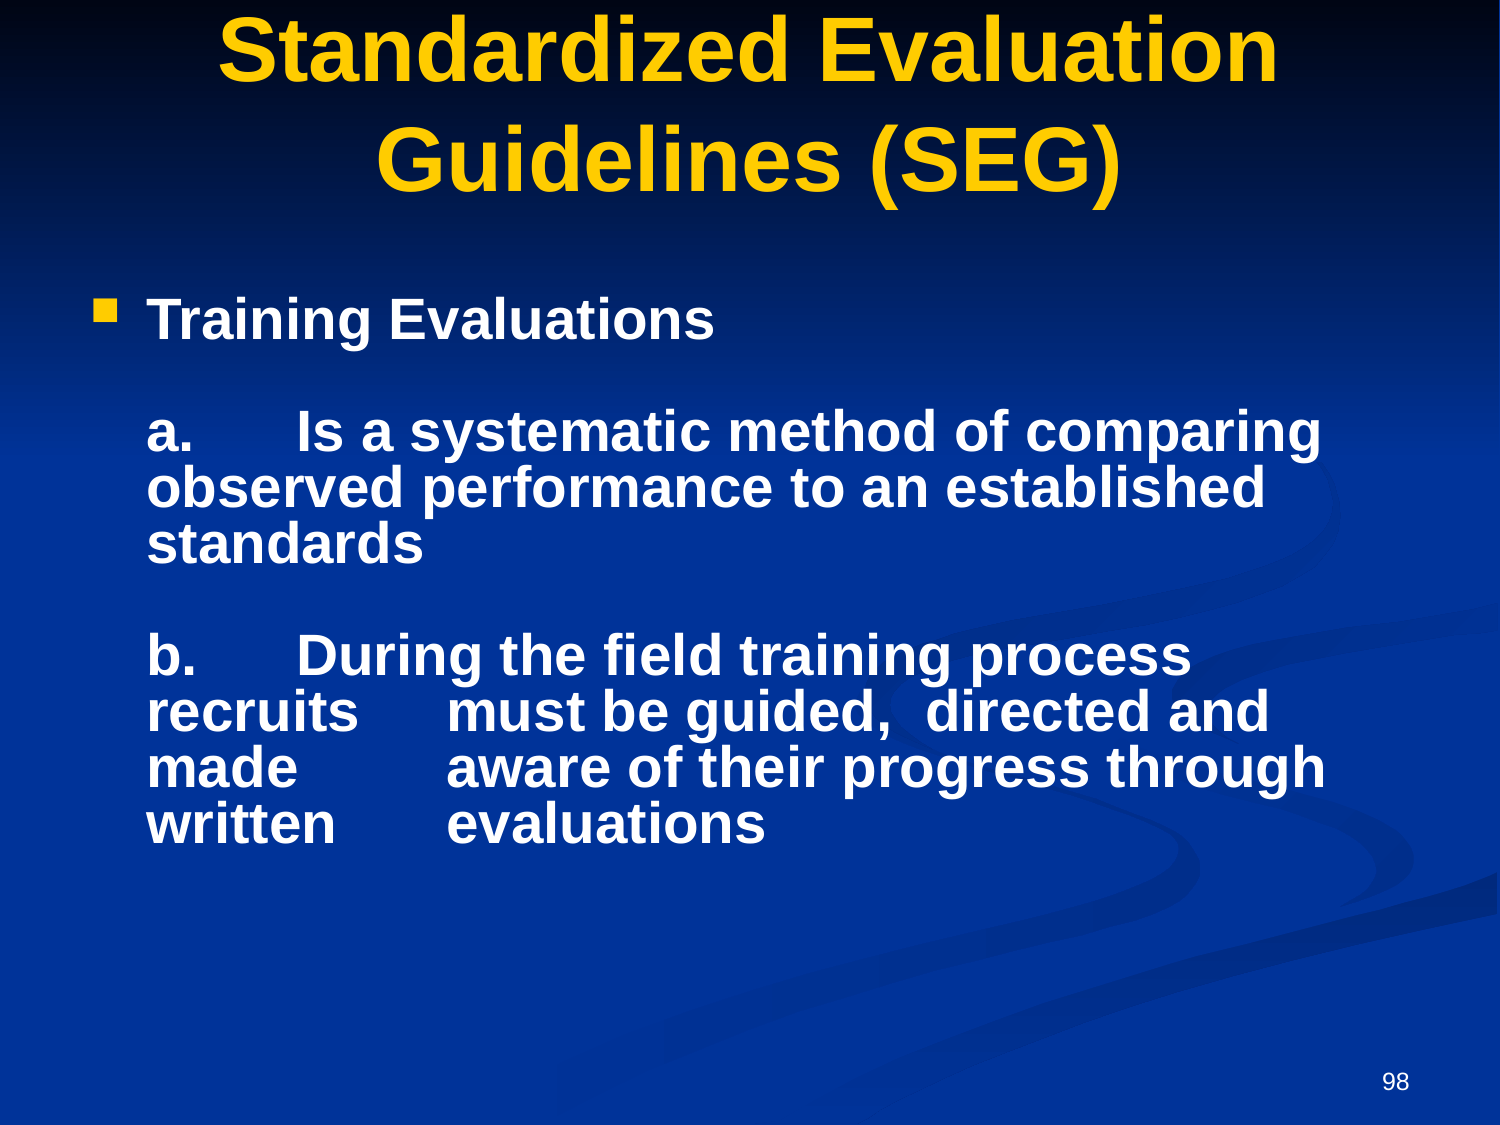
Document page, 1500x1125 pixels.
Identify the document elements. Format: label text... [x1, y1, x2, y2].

list Training Evaluations a. Is a systematic method of comparing observed performance to an established standards b. During the field training process recruits must be guided, directed and made aware of their progress through written evaluations [74, 287, 1388, 926]
title Standardized Evaluation Guidelines (SEG) [74, 0, 1426, 201]
slide_number 98 [1074, 1024, 1426, 1104]
